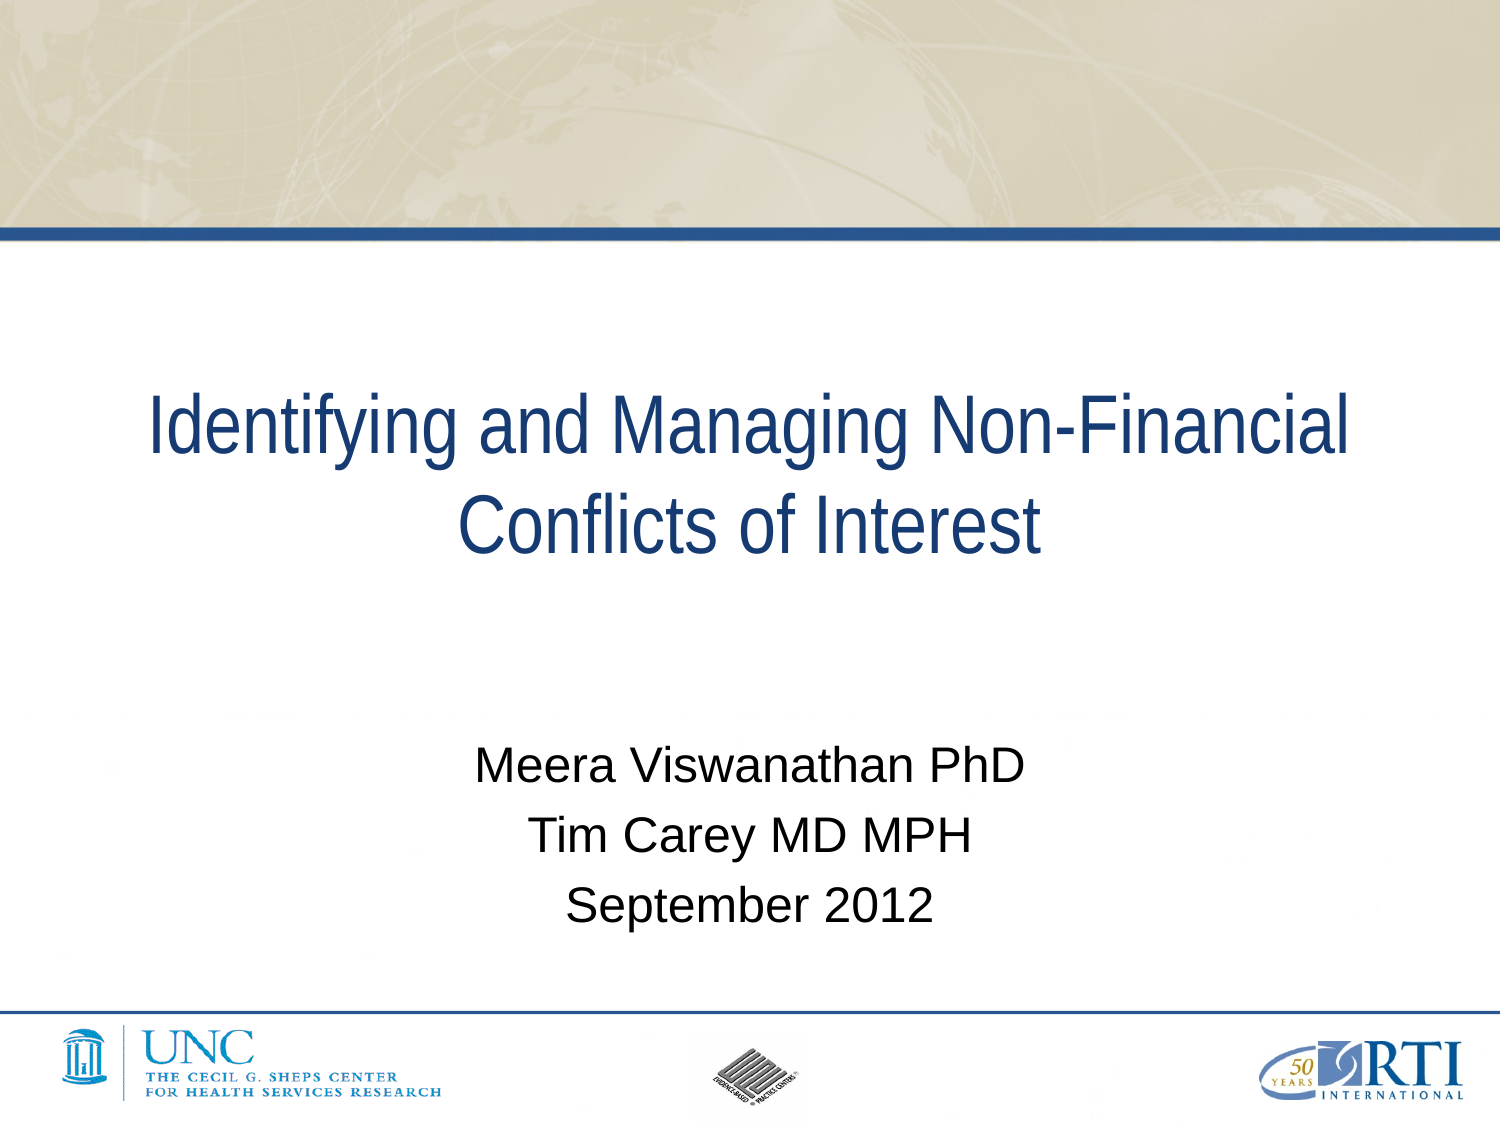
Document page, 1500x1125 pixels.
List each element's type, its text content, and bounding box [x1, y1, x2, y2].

picture [0, 0, 1500, 1010]
picture [0, 1015, 1500, 1125]
title Identifying and Managing Non-Financial Conflicts of Interest [112, 349, 1388, 591]
subtitle Meera Viswanathan PhD Tim Carey MD MPH September 2012 [224, 724, 1276, 1013]
